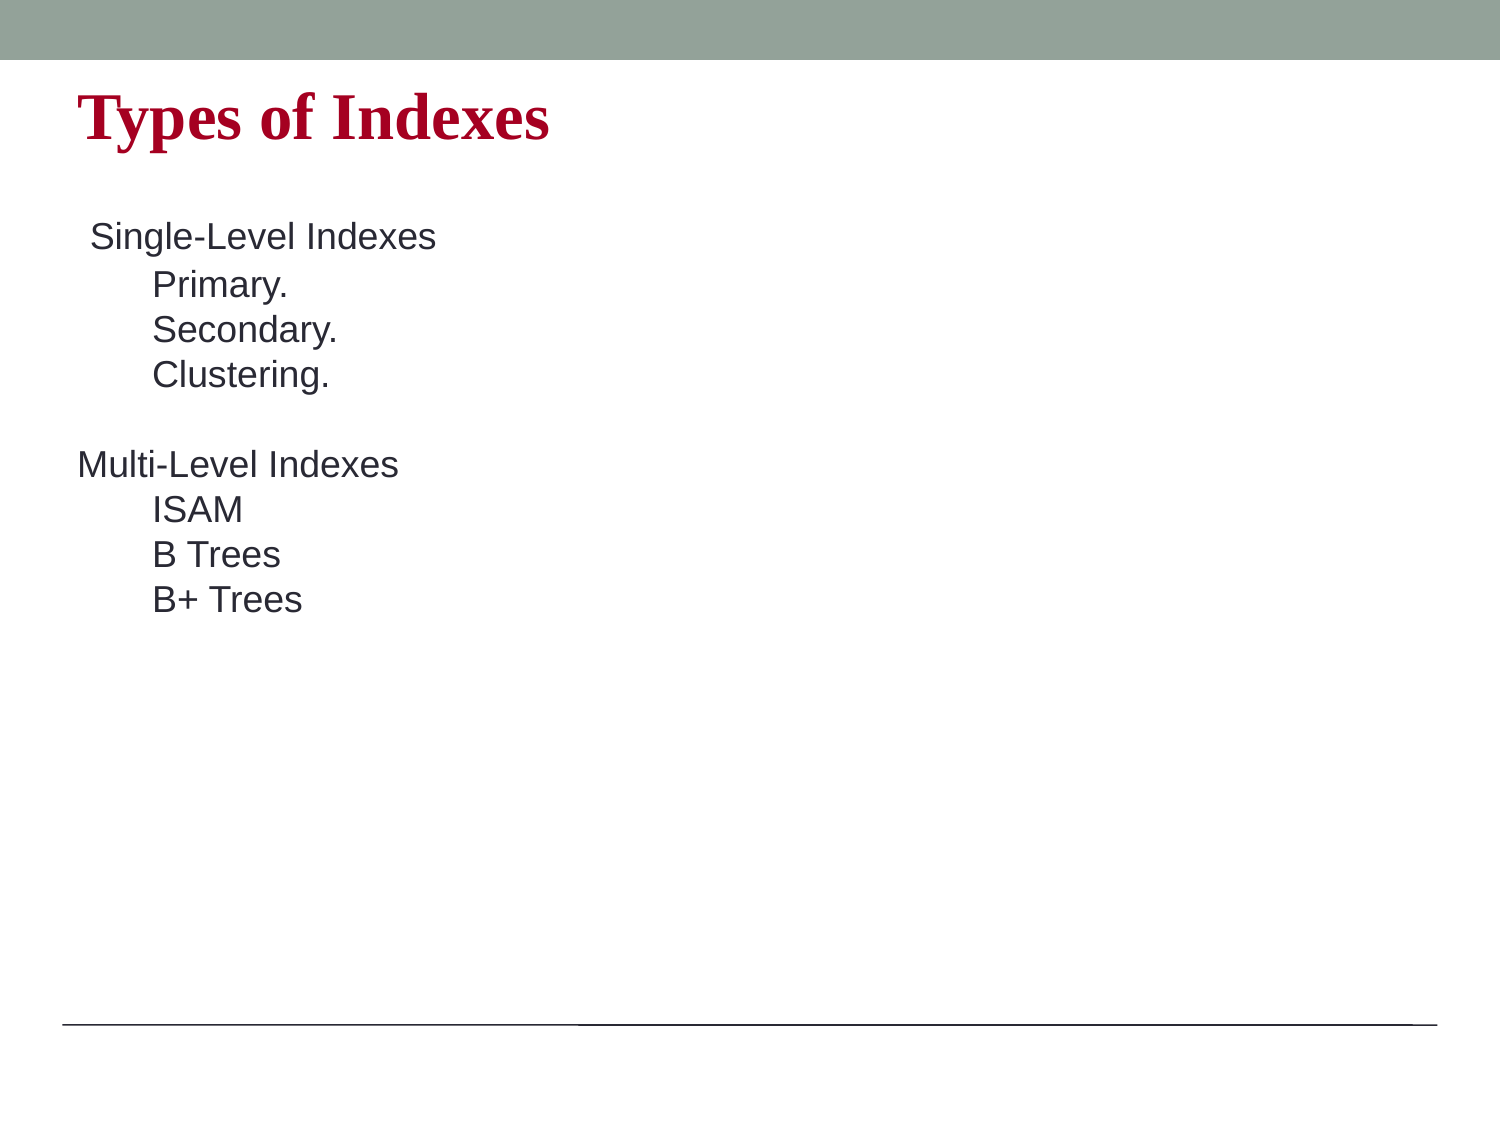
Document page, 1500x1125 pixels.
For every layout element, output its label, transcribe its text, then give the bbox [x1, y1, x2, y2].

text_box Types of Indexes Single-Level Indexes Primary. Secondary. Clustering. Multi-Level Indexes ISAM B Trees B+ Trees [62, 62, 1500, 628]
